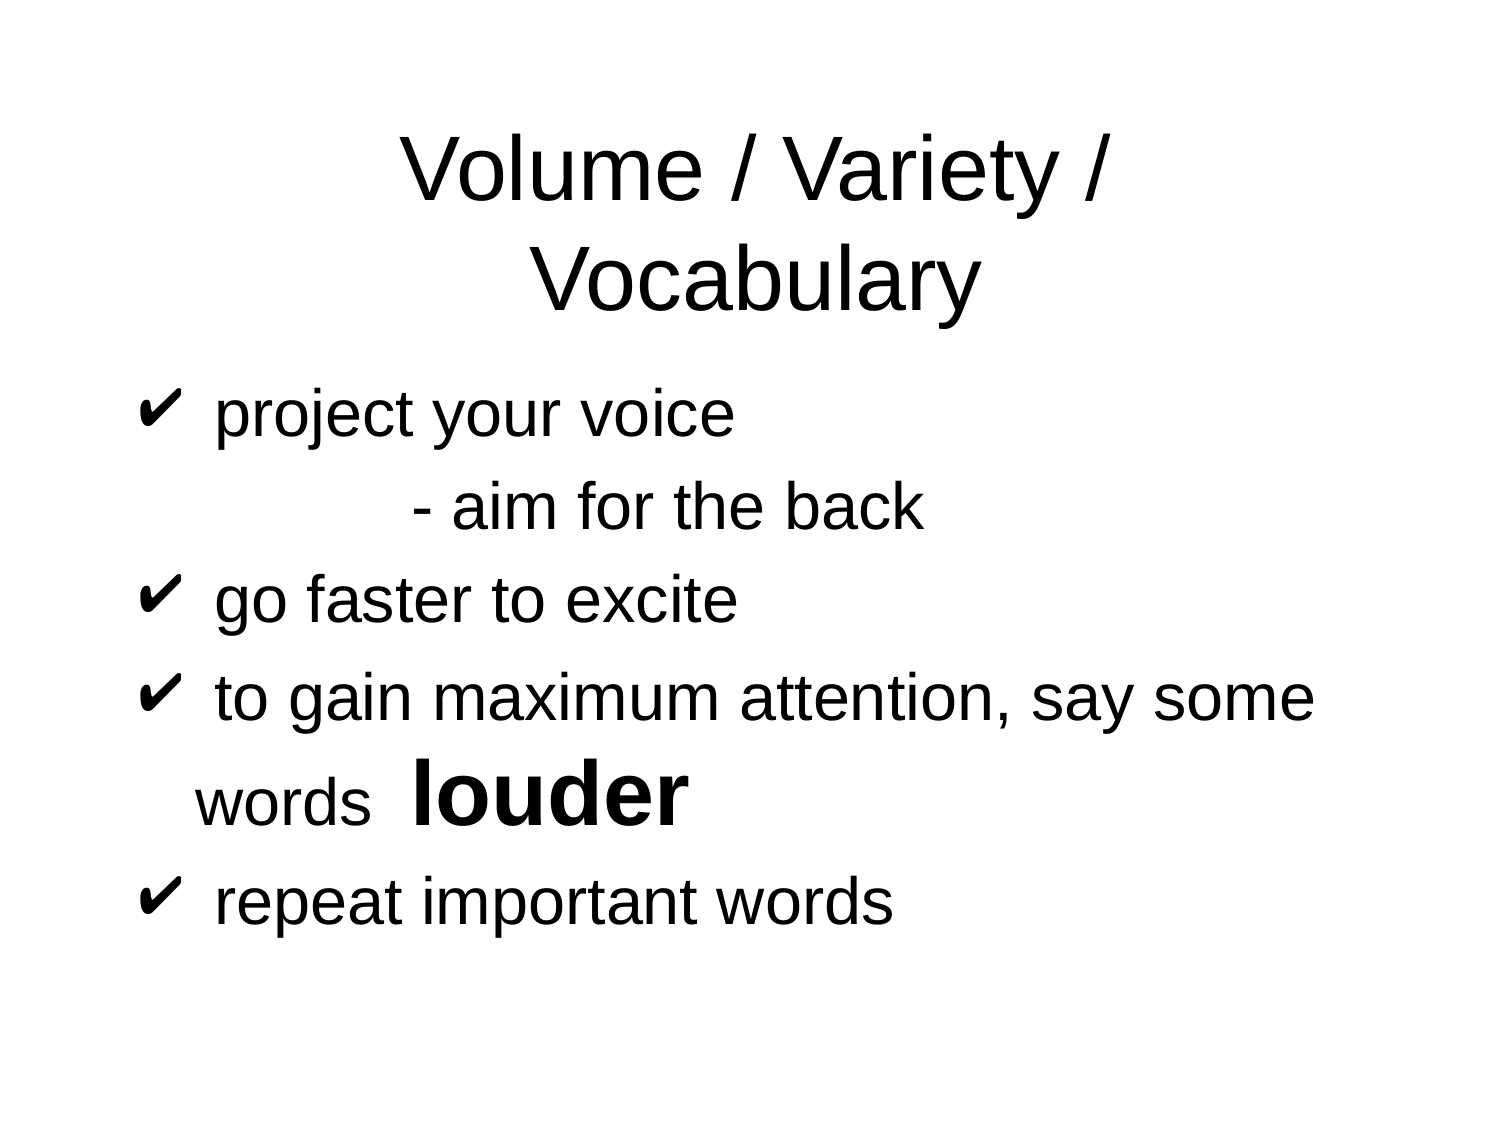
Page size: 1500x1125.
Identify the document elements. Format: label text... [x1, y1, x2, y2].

list project your voice - aim for the back go faster to excite to gain maximum attention, say some words louder repeat important words [124, 361, 1376, 965]
title Volume / Variety / Vocabulary [237, 125, 1275, 313]
